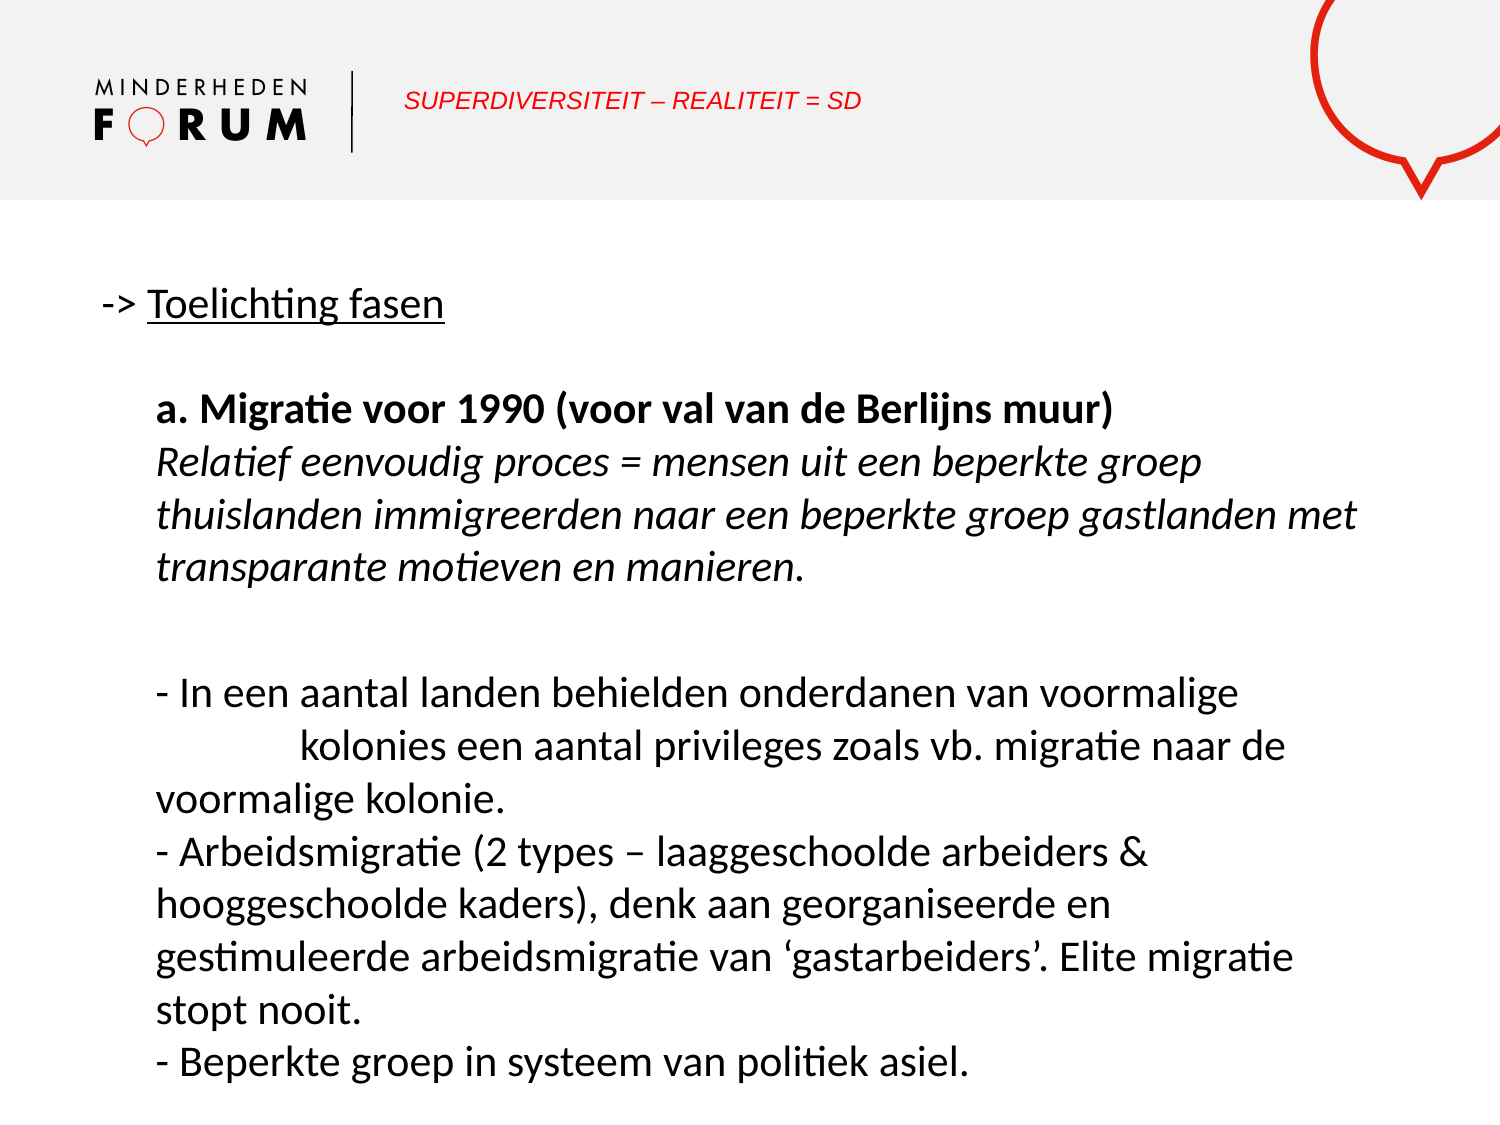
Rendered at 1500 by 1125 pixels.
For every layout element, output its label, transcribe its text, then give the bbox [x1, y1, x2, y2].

text_box -> Toelichting fasen a. Migratie voor 1990 (voor val van de Berlijns muur) Relatief eenvoudig proces = mensen uit een beperkte groep thuislanden immigreerden naar een beperkte groep gastlanden met transparante motieven en manieren. - In een aantal landen behielden onderdanen van voormalige kolonies een aantal privileges zoals vb. migratie naar de voormalige kolonie. - Arbeidsmigratie (2 types – laaggeschoolde arbeiders & hooggeschoolde kaders), denk aan georganiseerde en gestimuleerde arbeidsmigratie van ‘gastarbeiders’. Elite migratie stopt nooit. - Beperkte groep in systeem van politiek asiel. [86, 267, 1406, 1098]
picture [0, 0, 1500, 1125]
footer SUPERDIVERSITEIT – REALITEIT = SD [388, 84, 1269, 145]
